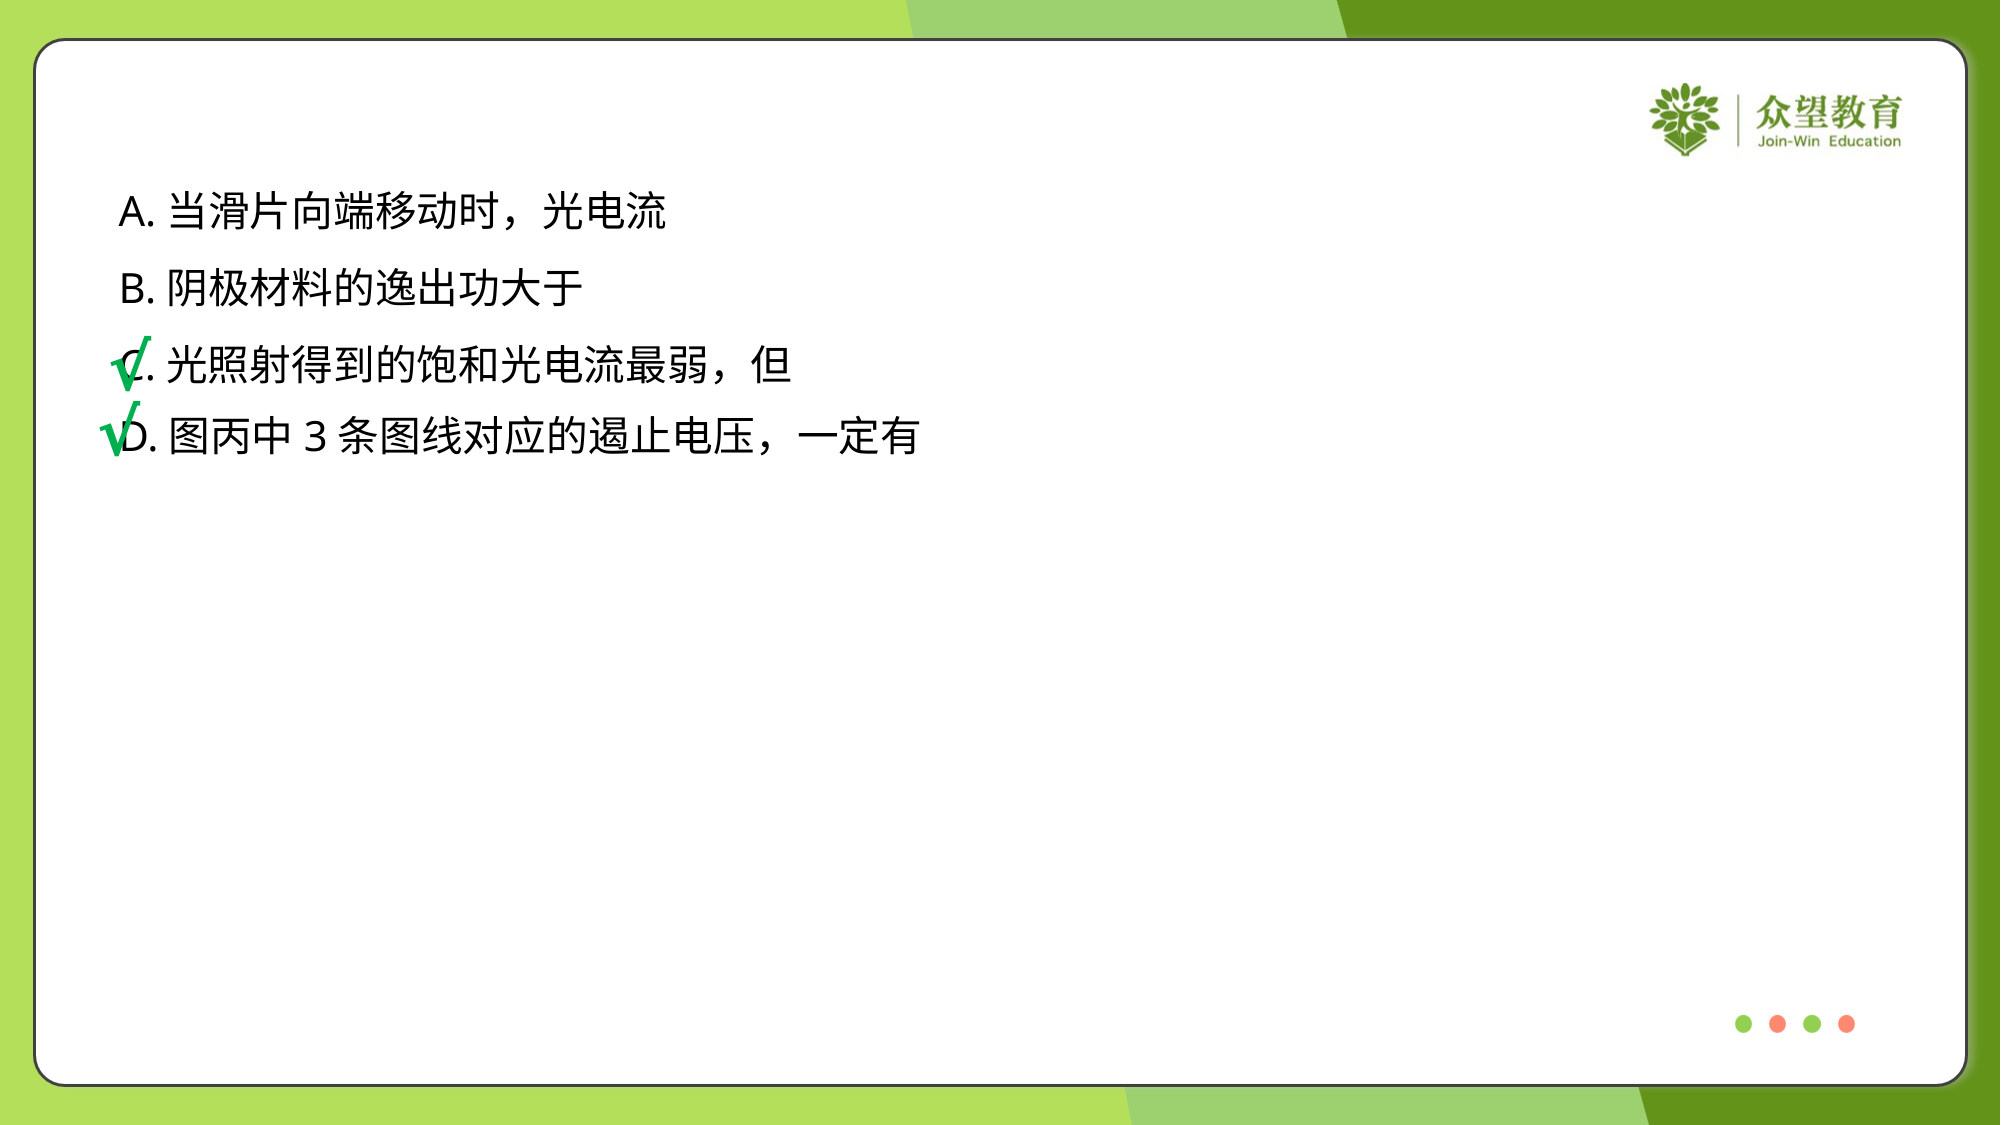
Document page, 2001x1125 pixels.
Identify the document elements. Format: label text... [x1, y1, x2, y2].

text_box √ [97, 390, 211, 469]
picture [0, 0, 2000, 1125]
text_box √ [108, 325, 152, 390]
